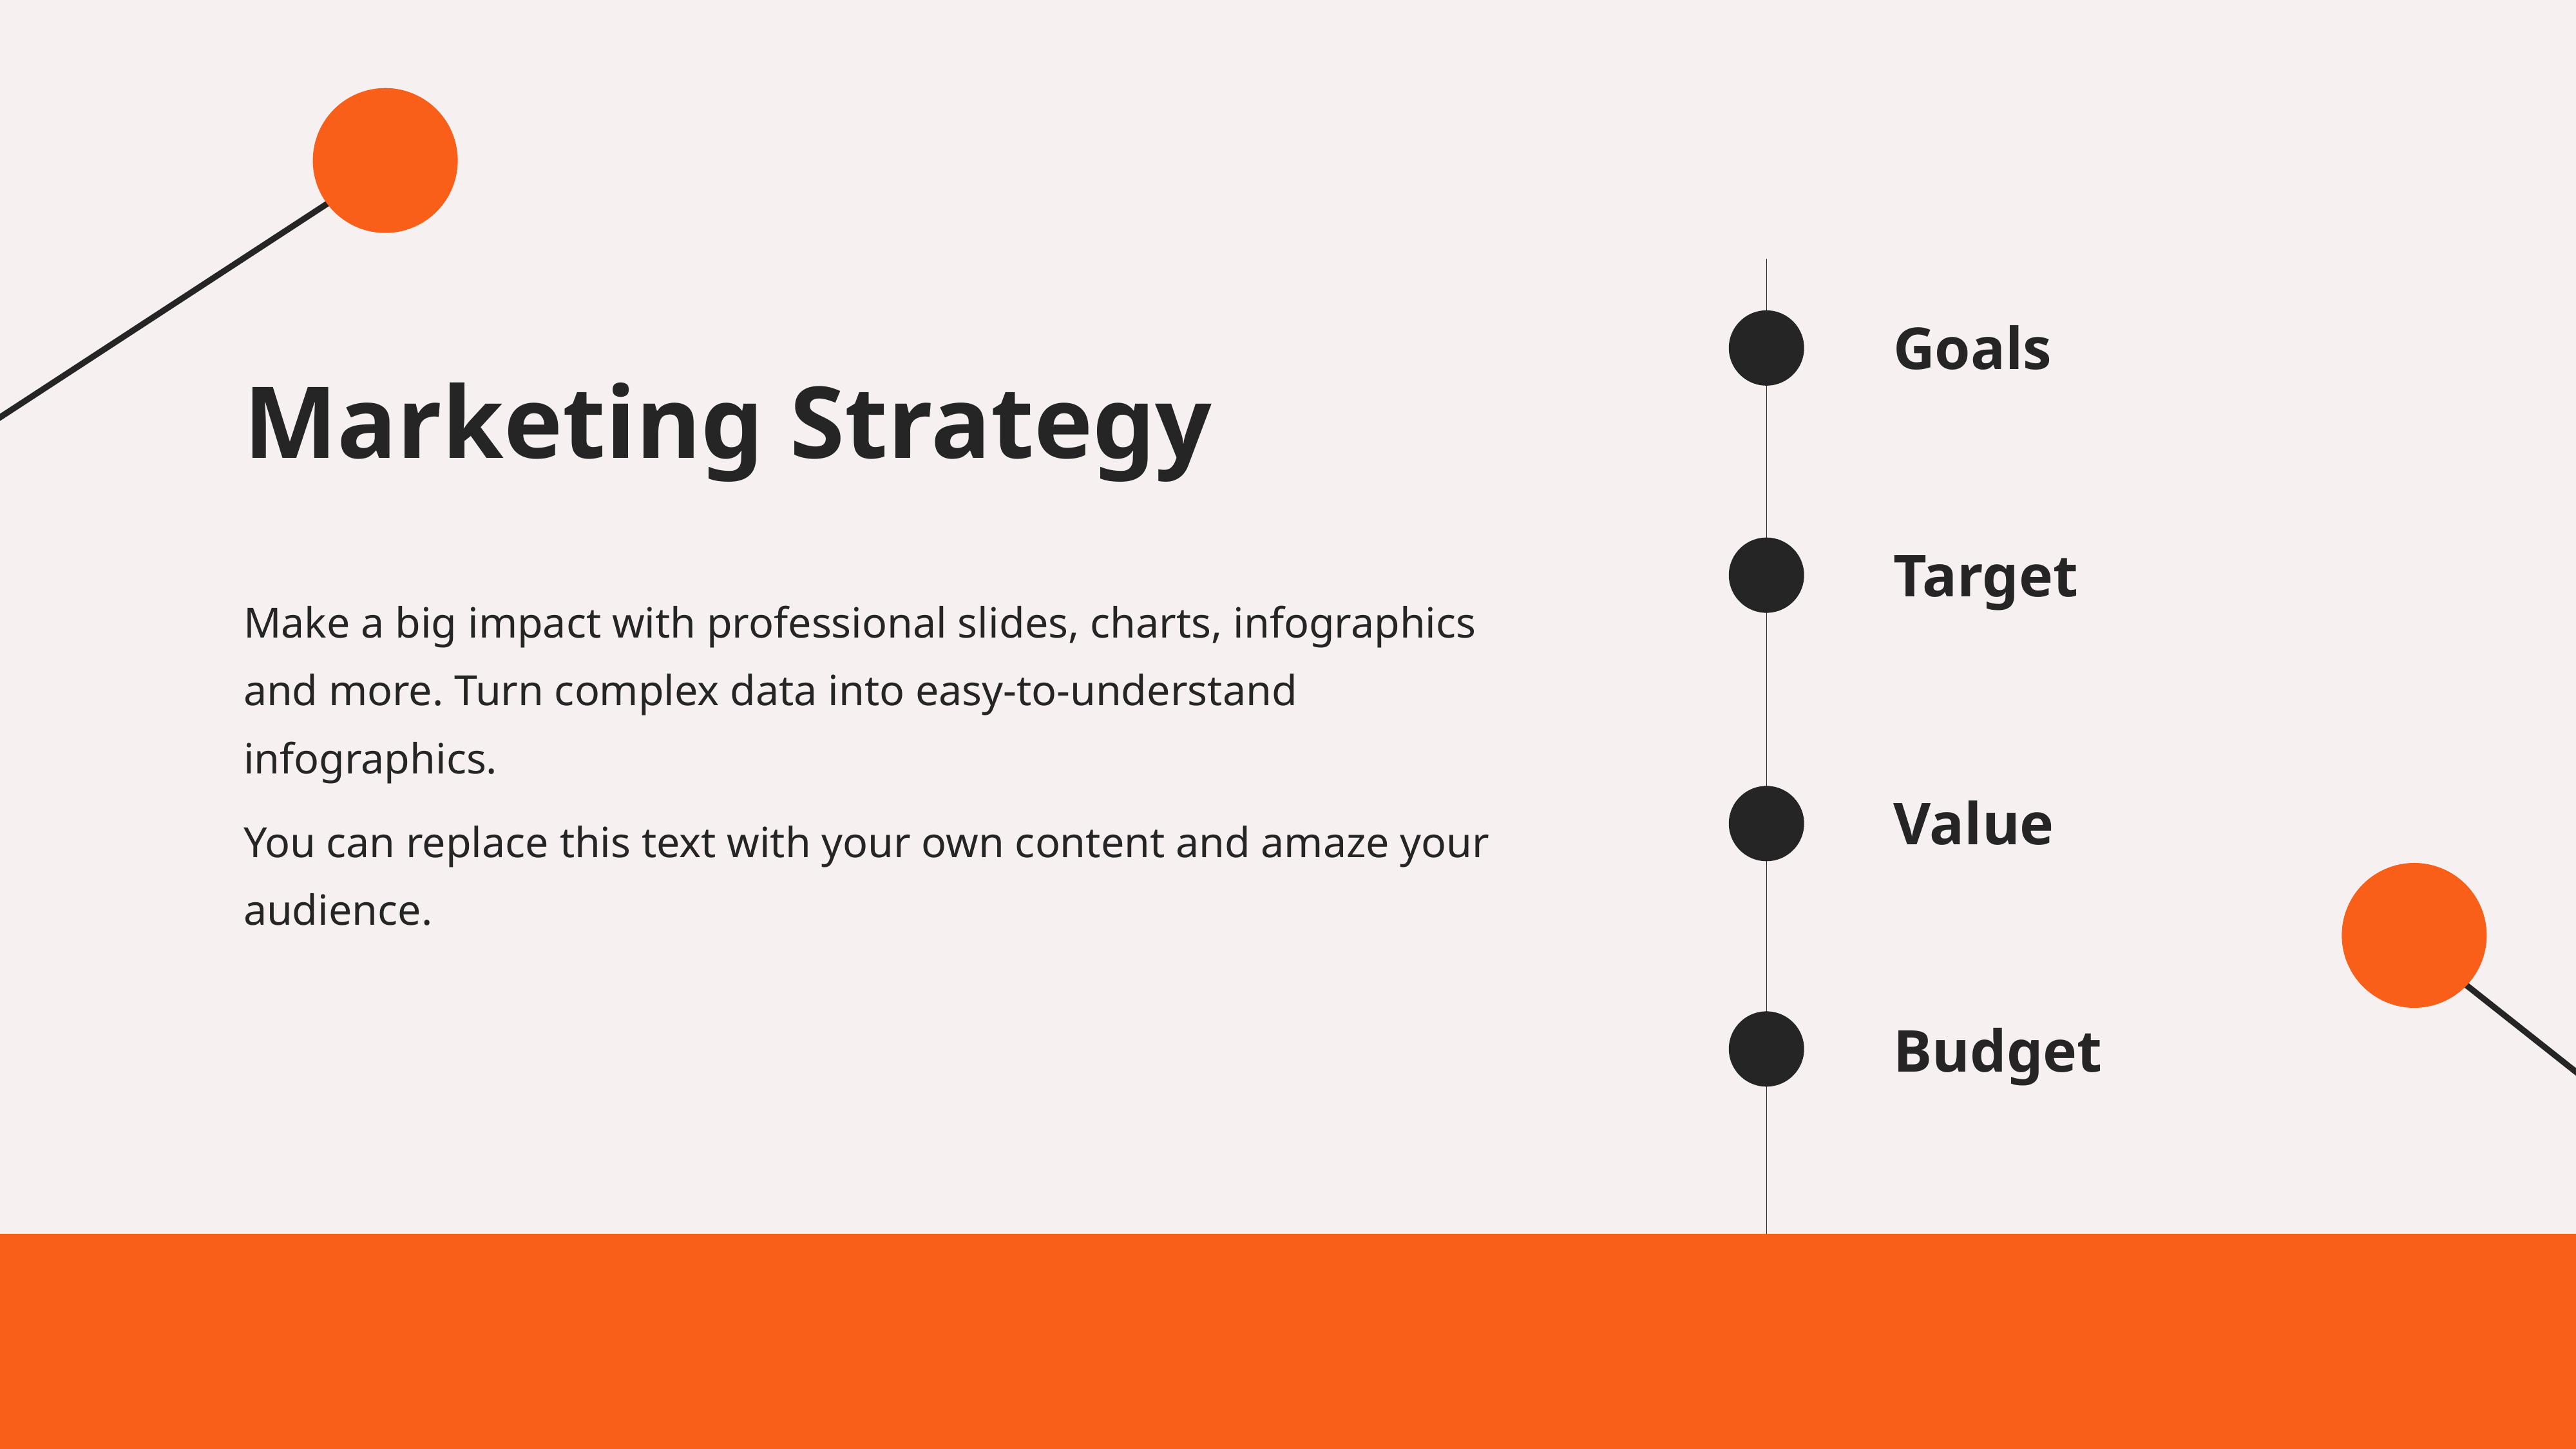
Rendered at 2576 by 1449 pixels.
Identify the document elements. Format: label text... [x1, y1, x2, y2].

text_box [2341, 862, 2488, 1009]
text_box Goals [1884, 299, 2139, 386]
text_box [1767, 785, 1805, 862]
text_box Target [1884, 527, 2139, 613]
text_box [1767, 1010, 1805, 1088]
text_box [1728, 536, 1766, 614]
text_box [0, 182, 360, 433]
text_box Budget [1884, 1003, 2139, 1088]
text_box [1767, 309, 1805, 386]
text_box Make a big impact with professional slides, charts, infographics and more. Turn complex data into easy-to-understand infographics. You can replace this text with your own content and amaze your audience. [234, 573, 1500, 938]
text_box [1728, 785, 1766, 862]
text_box [0, 1233, 2576, 1449]
text_box [1728, 309, 1766, 386]
text_box Value [1884, 775, 2139, 862]
text_box Marketing Strategy [234, 342, 1500, 483]
text_box [1728, 1010, 1766, 1088]
text_box [312, 87, 459, 234]
text_box [1767, 536, 1805, 614]
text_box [2415, 944, 2576, 1115]
